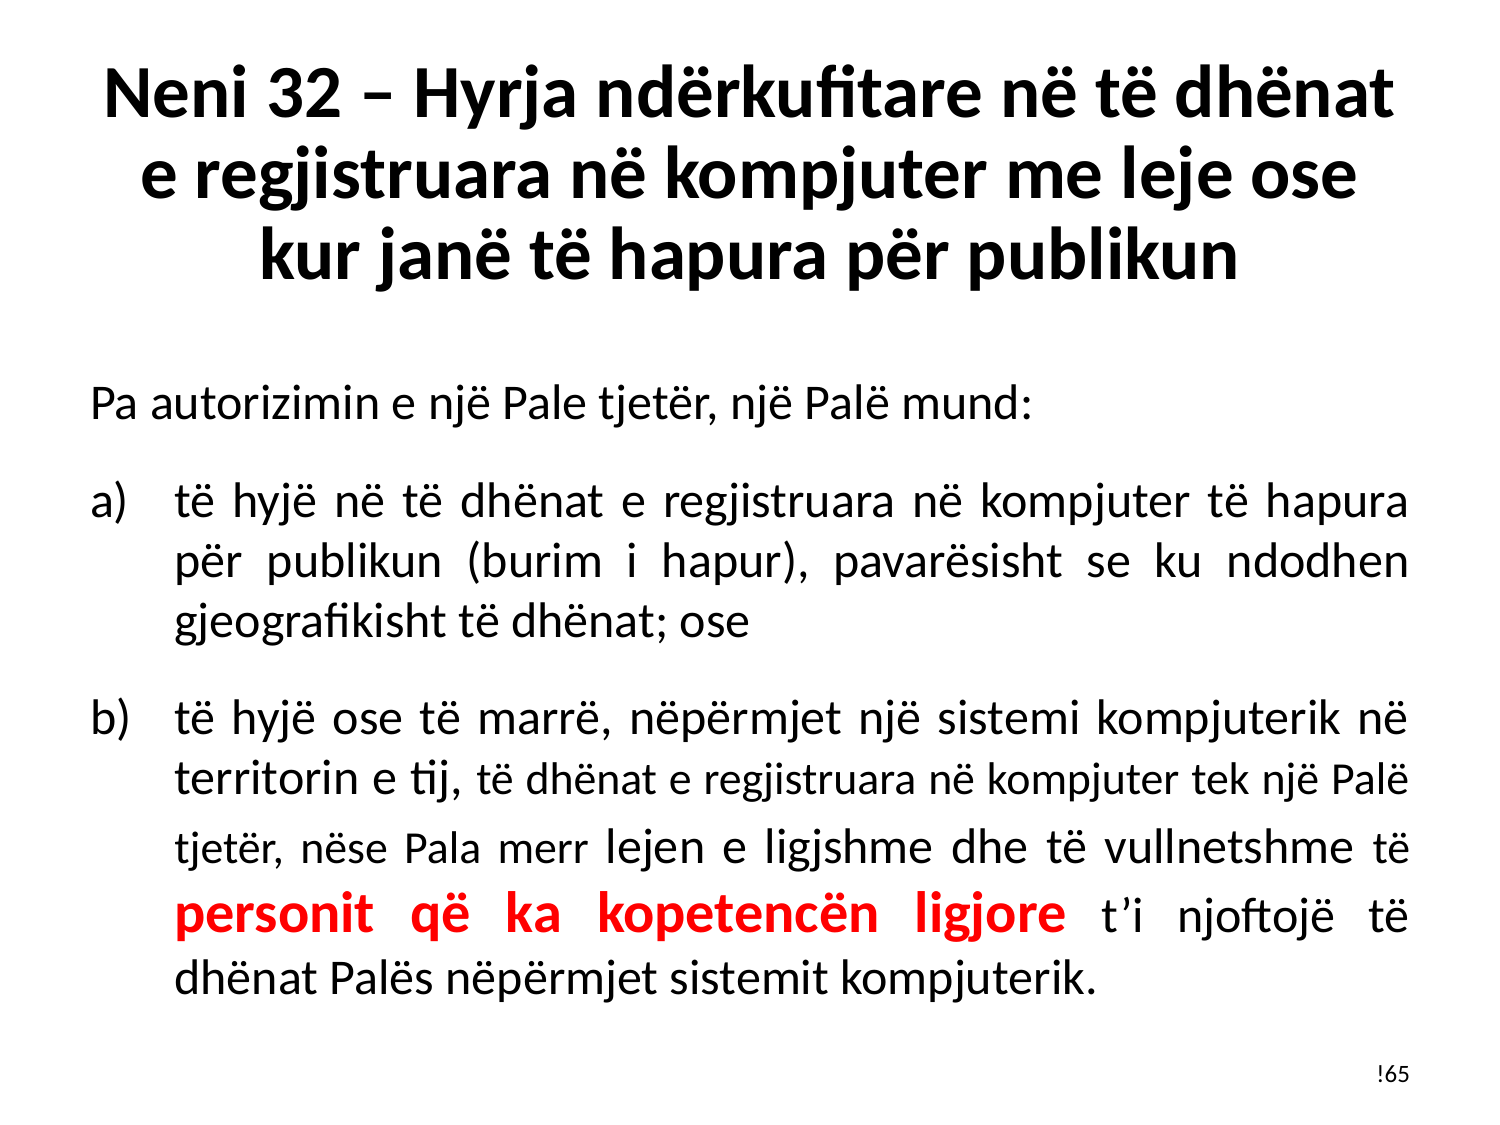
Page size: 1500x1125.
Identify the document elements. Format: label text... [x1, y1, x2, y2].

list Pa autorizimin e një Pale tjetër, një Palë mund: të hyjë në të dhënat e regjistruara në kompjuter të hapura për publikun (burim i hapur), pavarësisht se ku ndodhen gjeografikisht të dhënat; ose të hyjë ose të marrë, nëpërmjet një sistemi kompjuterik në territorin e tij, të dhënat e regjistruara në kompjuter tek një Palë tjetër, nëse Pala merr lejen e ligjshme dhe të vullnetshme të personit që ka kopetencën ligjore t’i njoftojë të dhënat Palës nëpërmjet sistemit kompjuterik. [75, 362, 1425, 1045]
title Neni 32 – Hyrja ndërkufitare në të dhënat e regjistruara në kompjuter me leje ose kur janë të hapura për publikun [75, 45, 1425, 266]
slide_number !65 [1074, 1045, 1425, 1103]
